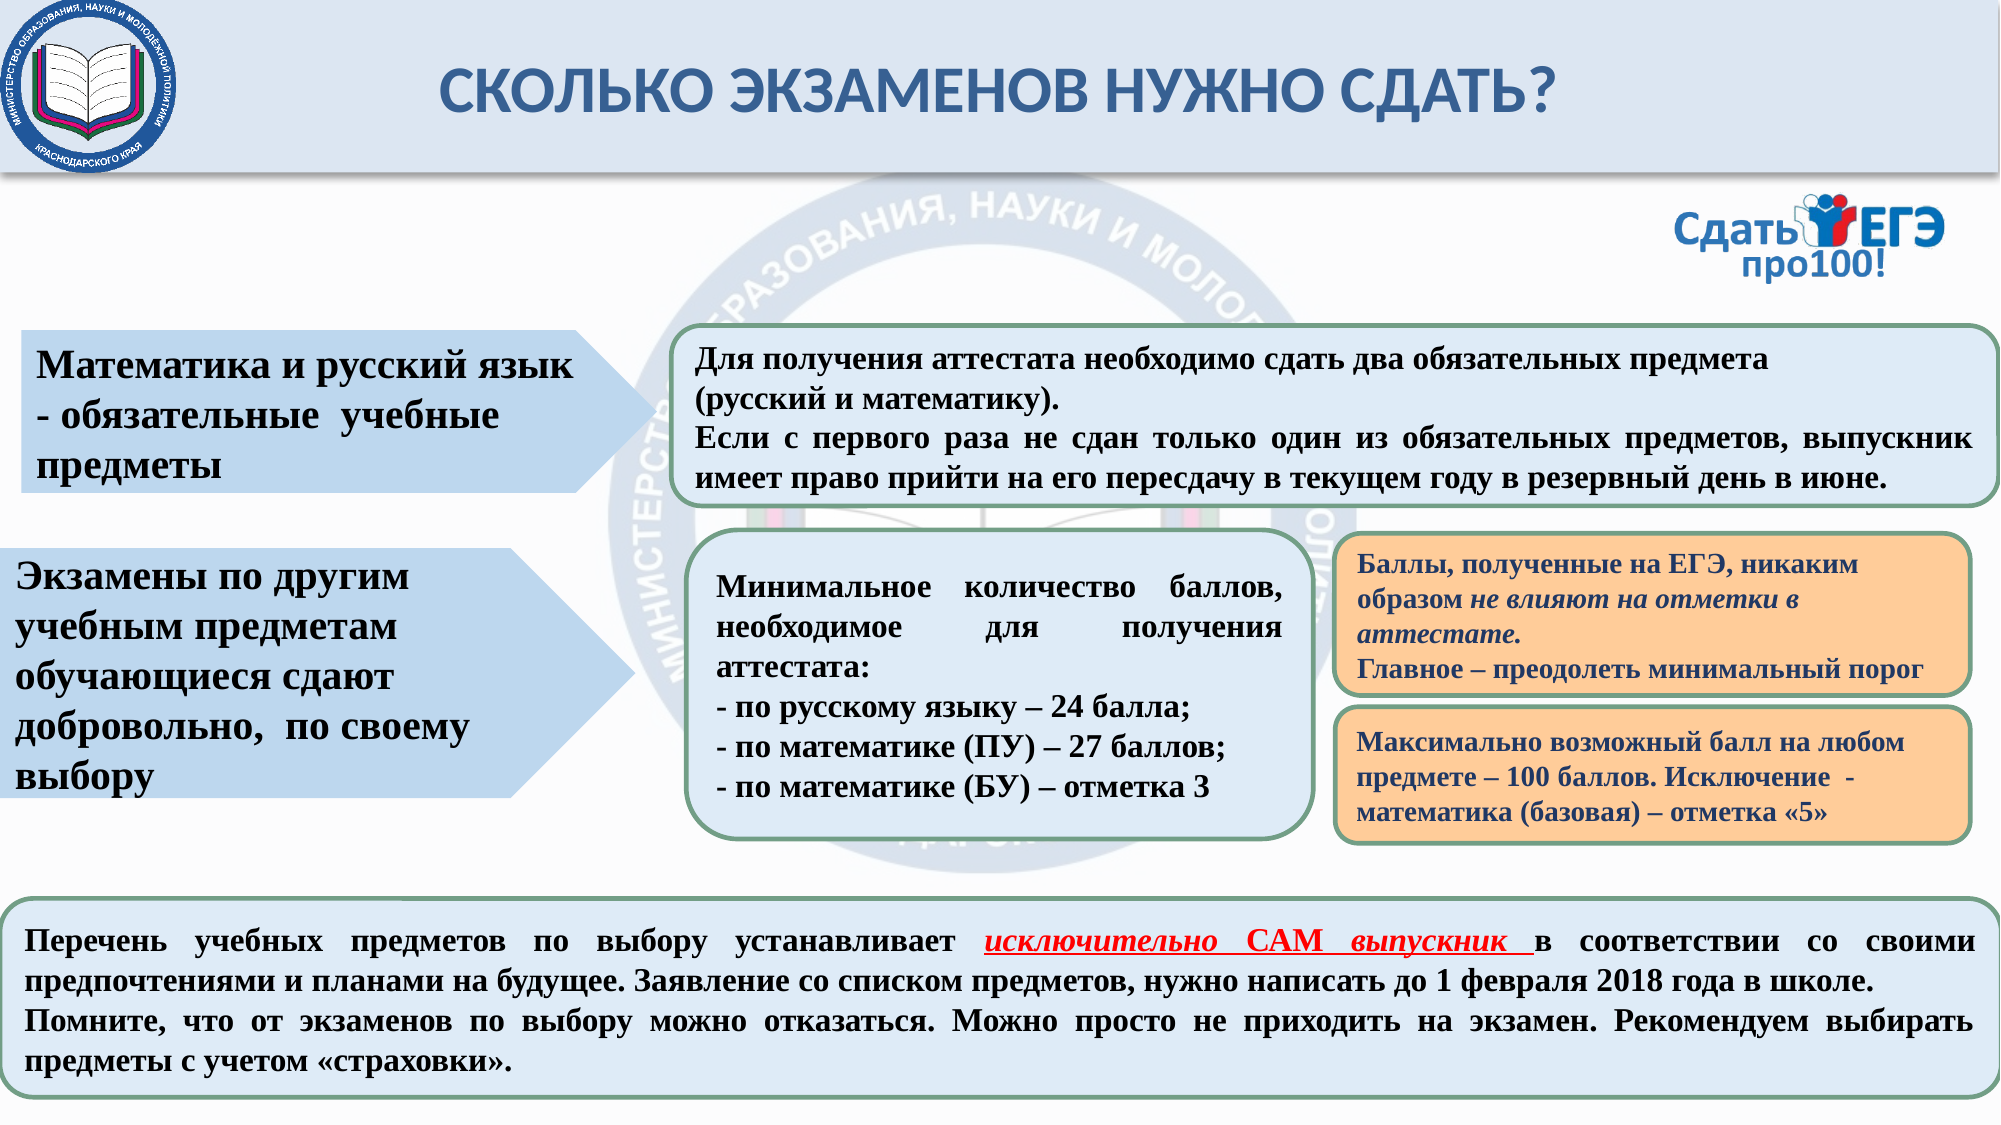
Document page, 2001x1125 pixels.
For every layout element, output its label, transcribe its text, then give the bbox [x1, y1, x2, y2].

text_box Минимальное количество баллов, необходимое для получения аттестата: - по русскому языку – 24 балла; - по математике (ПУ) – 27 баллов; - по математике (БУ) – отметка 3 [685, 528, 1315, 841]
text_box Баллы, полученные на ЕГЭ, никаким образом не влияют на отметки в аттестате. Главное – преодолеть минимальный порог [1333, 532, 1972, 697]
text_box Для получения аттестата необходимо сдать два обязательных предмета (русский и математику). Если с первого раза не сдан только один из обязательных предметов, выпускник имеет право прийти на его пересдачу в текущем году в резервный день в июне. [670, 324, 2000, 507]
text_box СКОЛЬКО ЭКЗАМЕНОВ НУЖНО СДАТЬ? [176, 0, 1999, 173]
text_box Перечень учебных предметов по выбору устанавливает исключительно САМ выпускник в соответствии со своими предпочтениями и планами на будущее. Заявление со списком предметов, нужно написать до 1 февраля 2018 года в школе. Помните, что от экзаменов по выбору можно отказаться. Можно просто не приходить на экзамен. Рекомендуем выбирать предметы с учетом «страховки». [0, 897, 2000, 1099]
text_box Математика и русский язык - обязательные учебные предметы [20, 329, 659, 494]
text_box Максимально возможный балл на любом предмете – 100 баллов. Исключение - математика (базовая) – отметка «5» [1334, 705, 1972, 845]
picture [0, 0, 176, 173]
text_box Экзамены по другим учебным предметам обучающиеся сдают добровольно, по своему выбору [0, 547, 638, 800]
picture [1672, 180, 1947, 288]
